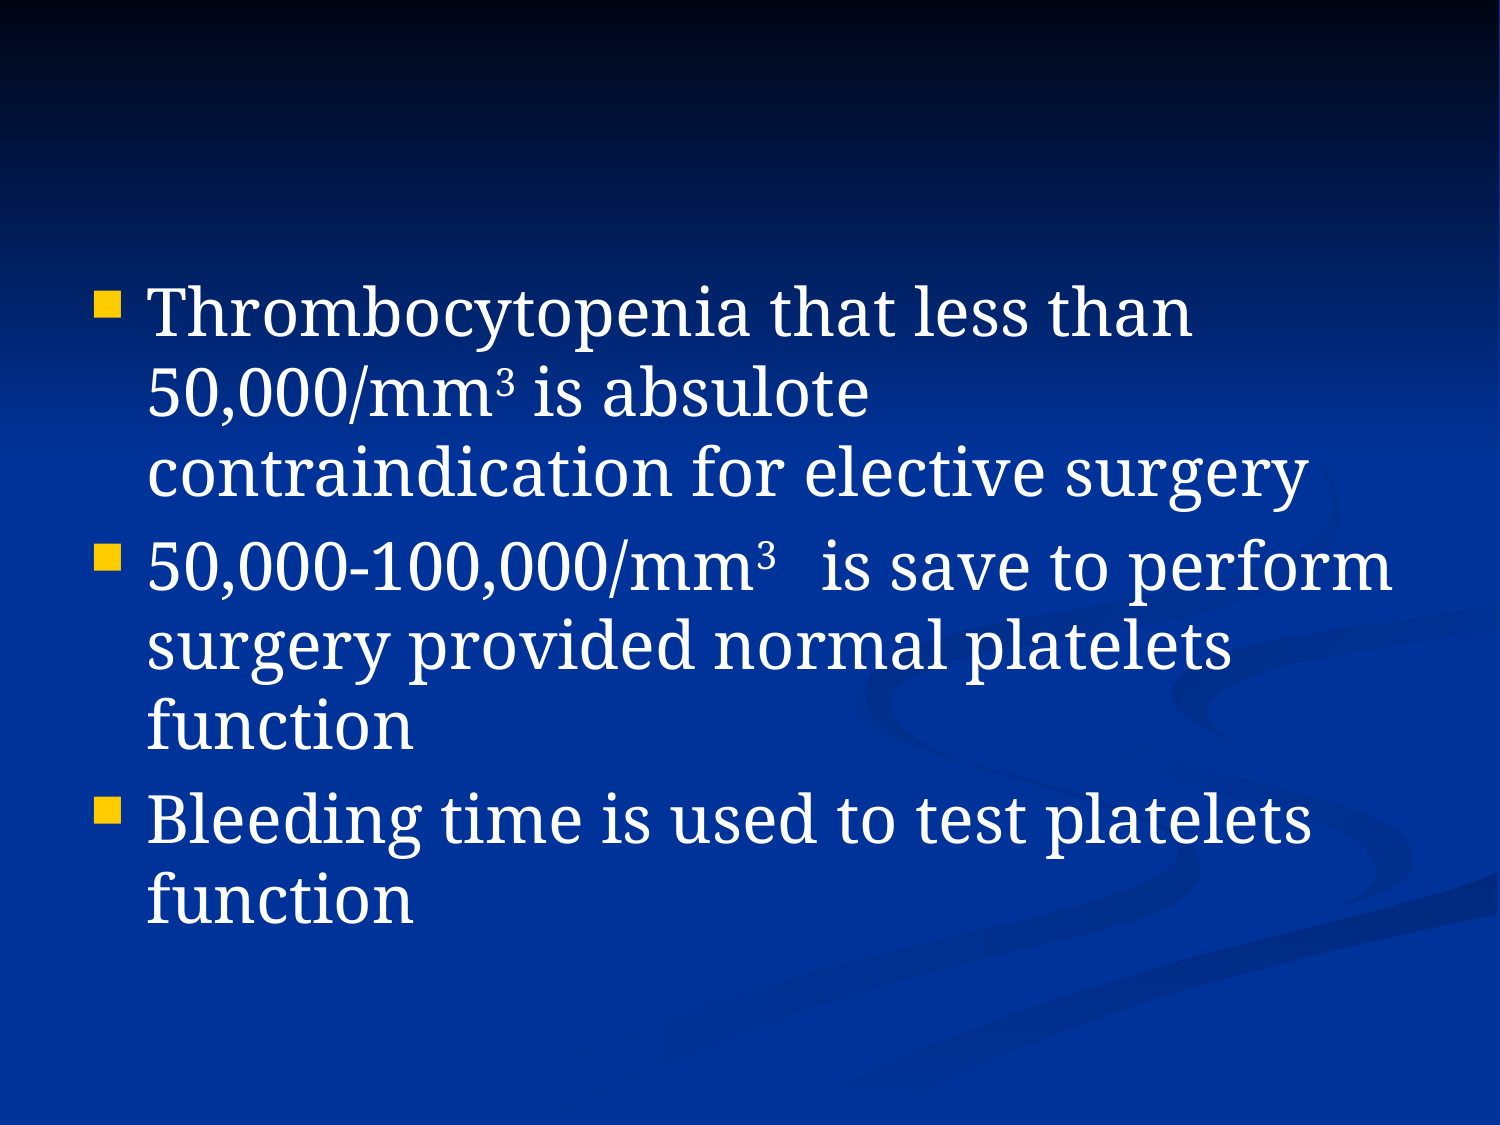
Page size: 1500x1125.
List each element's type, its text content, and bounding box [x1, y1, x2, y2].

list Thrombocytopenia that less than 50,000/mm3 is absulote contraindication for elective surgery 50,000-100,000/mm3 is save to perform surgery provided normal platelets function Bleeding time is used to test platelets function [74, 262, 1426, 1006]
